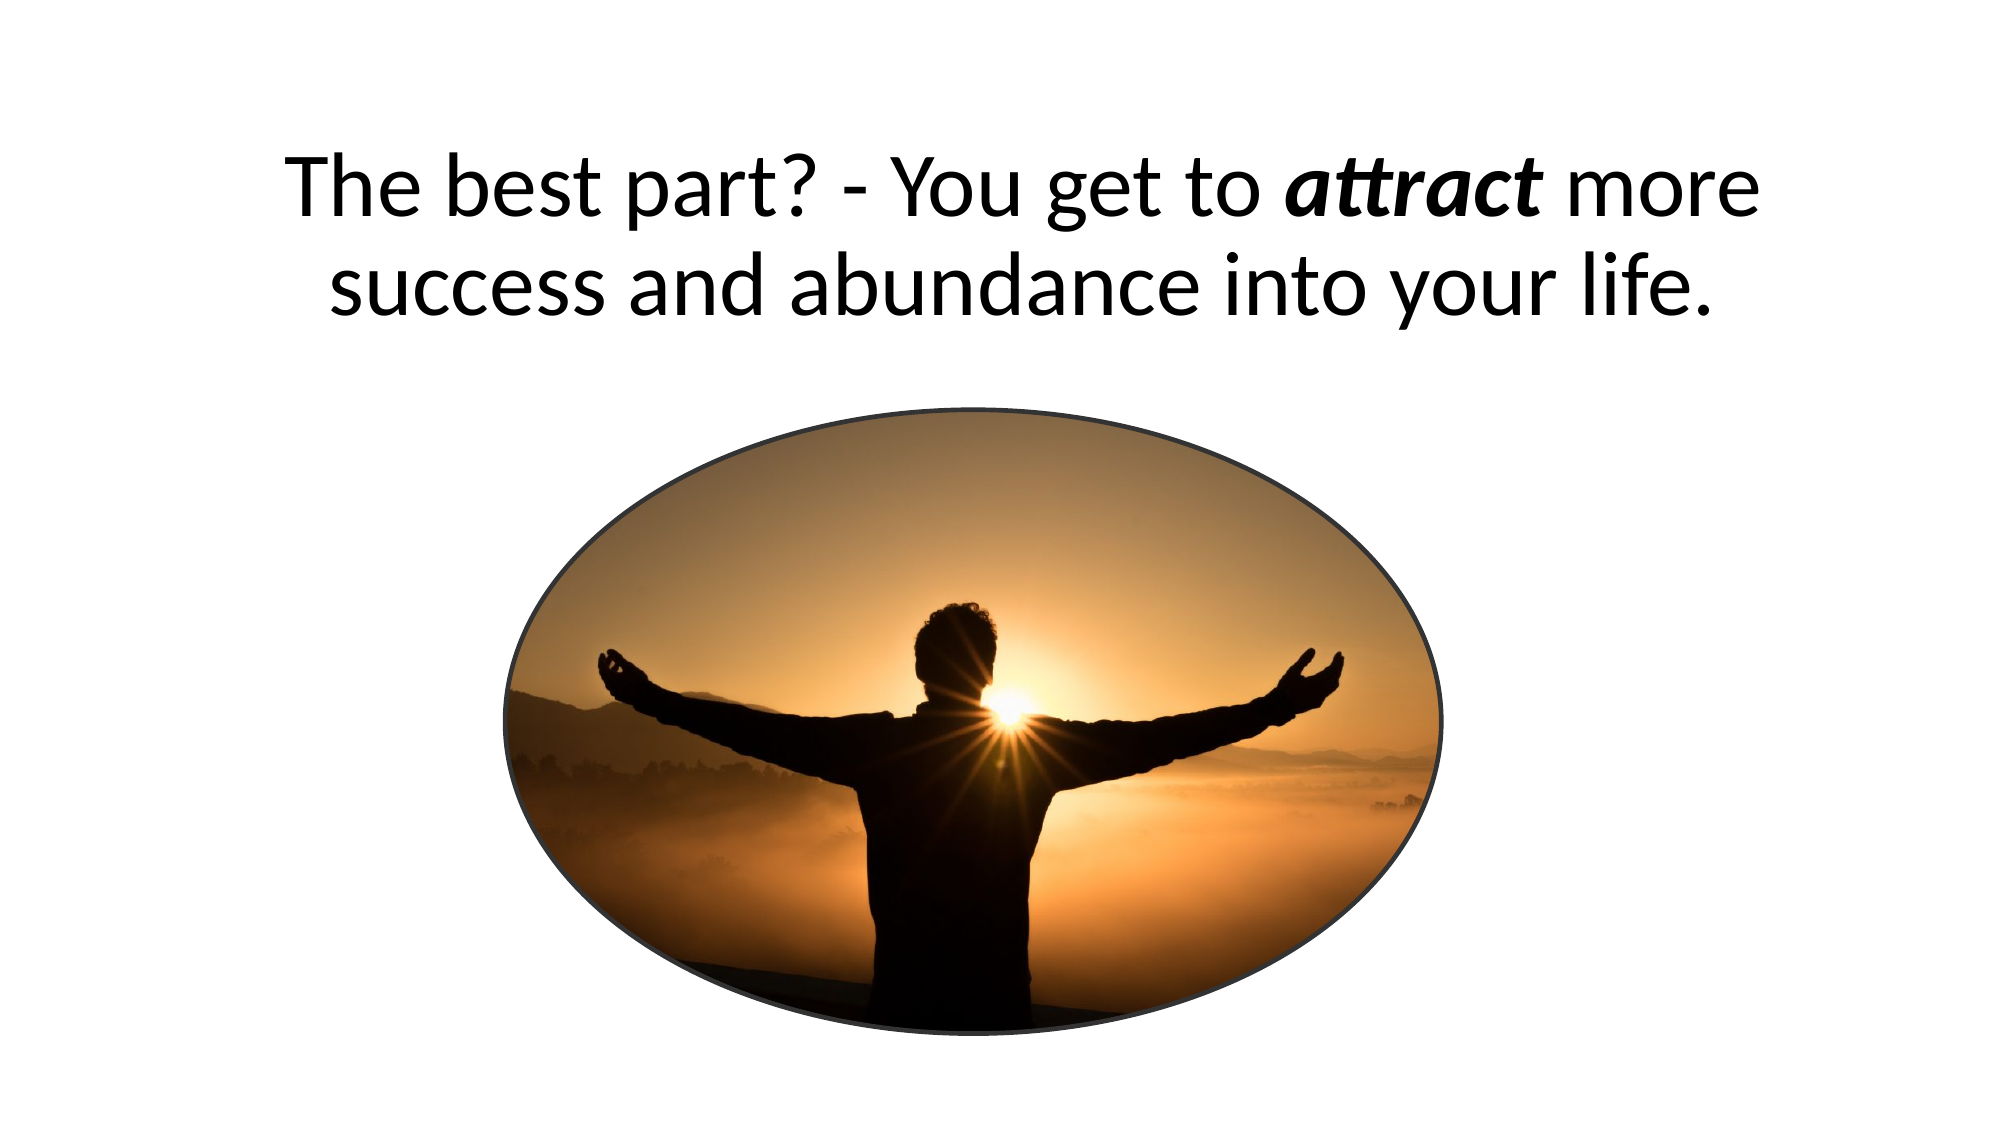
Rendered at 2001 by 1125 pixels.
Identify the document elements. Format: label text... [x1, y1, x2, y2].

picture [505, 409, 1442, 1034]
list The best part? - You get to attract more success and abundance into your life. [160, 129, 1886, 691]
